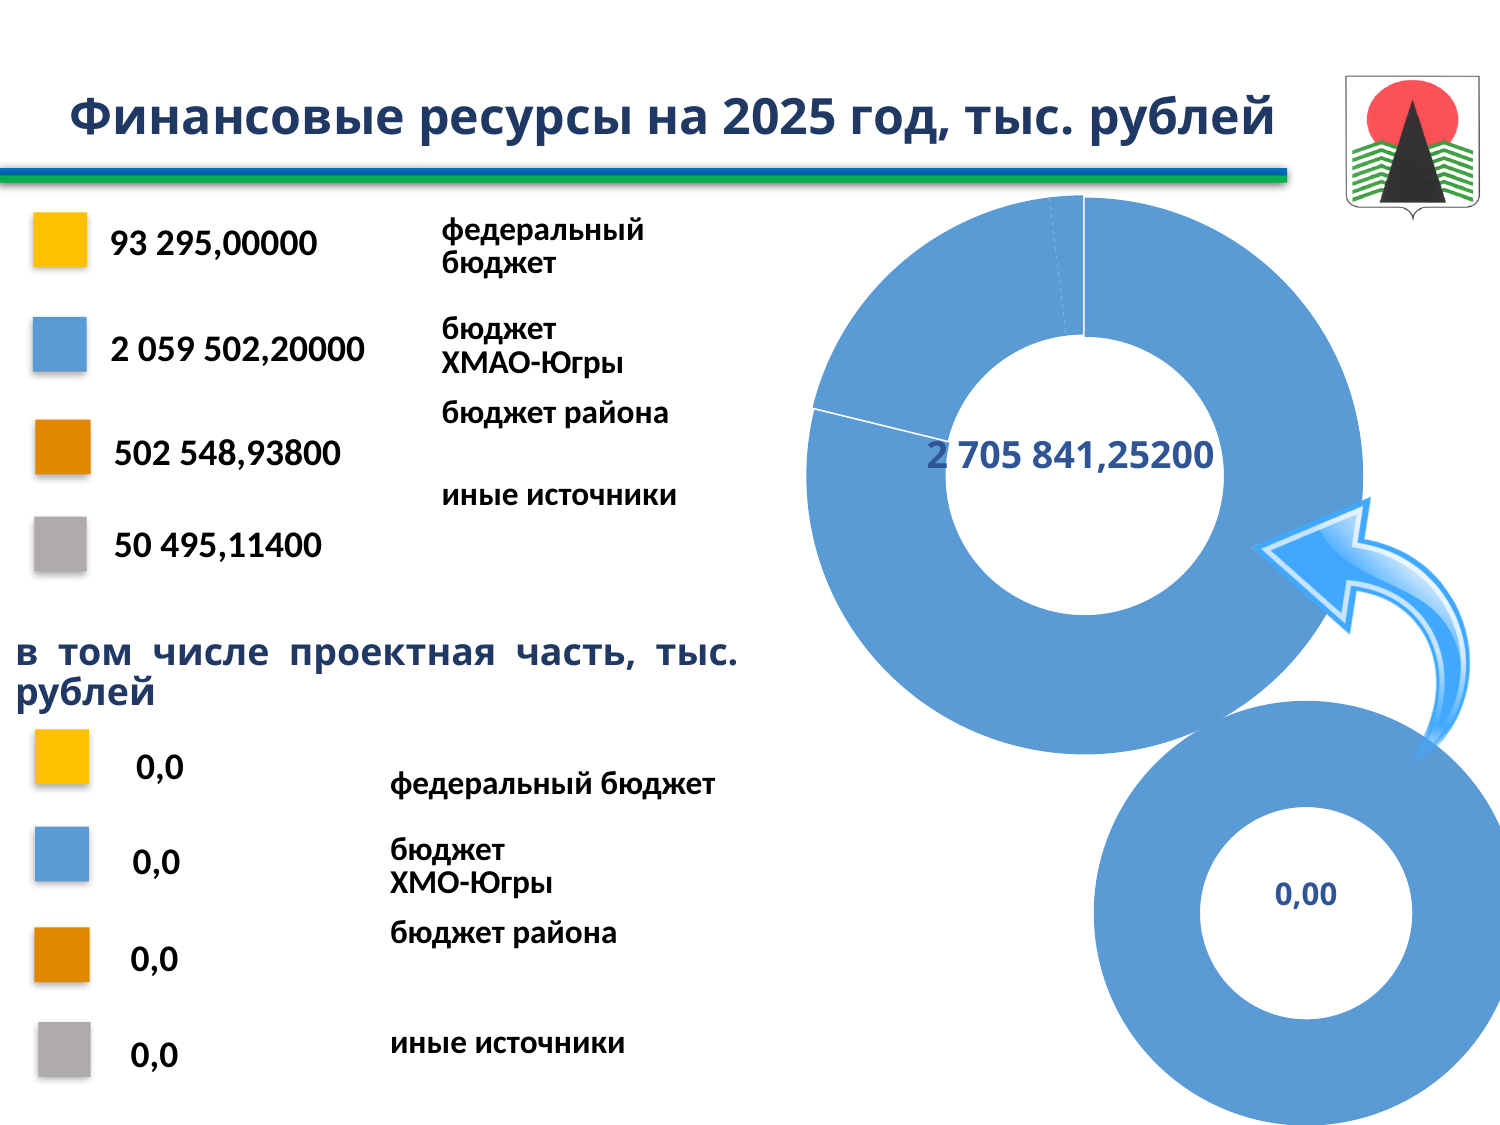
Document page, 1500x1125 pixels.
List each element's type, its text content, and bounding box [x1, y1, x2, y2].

text_box [32, 211, 88, 268]
text_box 93 295,00000 [94, 210, 349, 271]
text_box [32, 316, 88, 373]
picture [1344, 74, 1481, 221]
text_box [34, 728, 90, 785]
table_header федеральный бюджет бюджет ХМАО-Югры бюджет района [441, 215, 468, 431]
text_box 0,0 [121, 734, 399, 794]
table_cell иные источники [441, 432, 468, 527]
text_box [34, 826, 90, 882]
text_box в том числе проектная часть, тыс. рублей [0, 626, 468, 722]
text_box [37, 1021, 92, 1078]
table_header федеральный бюджет бюджет ХМО-Югры бюджет района [389, 750, 758, 971]
text_box [34, 419, 92, 475]
text_box [33, 516, 88, 573]
text_box 0,0 [115, 1022, 397, 1082]
text_box [33, 926, 91, 983]
text_box 2 059 502,20000 [95, 316, 412, 377]
text_box 50 495,11400 [99, 512, 392, 618]
text_box 0,0 [115, 926, 386, 987]
chart [468, 95, 1500, 1125]
table_cell иные источники [389, 971, 758, 1118]
picture [1249, 552, 1500, 689]
text_box Финансовые ресурсы на 2025 год, тыс. рублей [0, 5, 1373, 153]
text_box 0,0 [117, 829, 395, 890]
text_box 502 548,93800 [99, 421, 390, 481]
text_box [0, 168, 468, 183]
